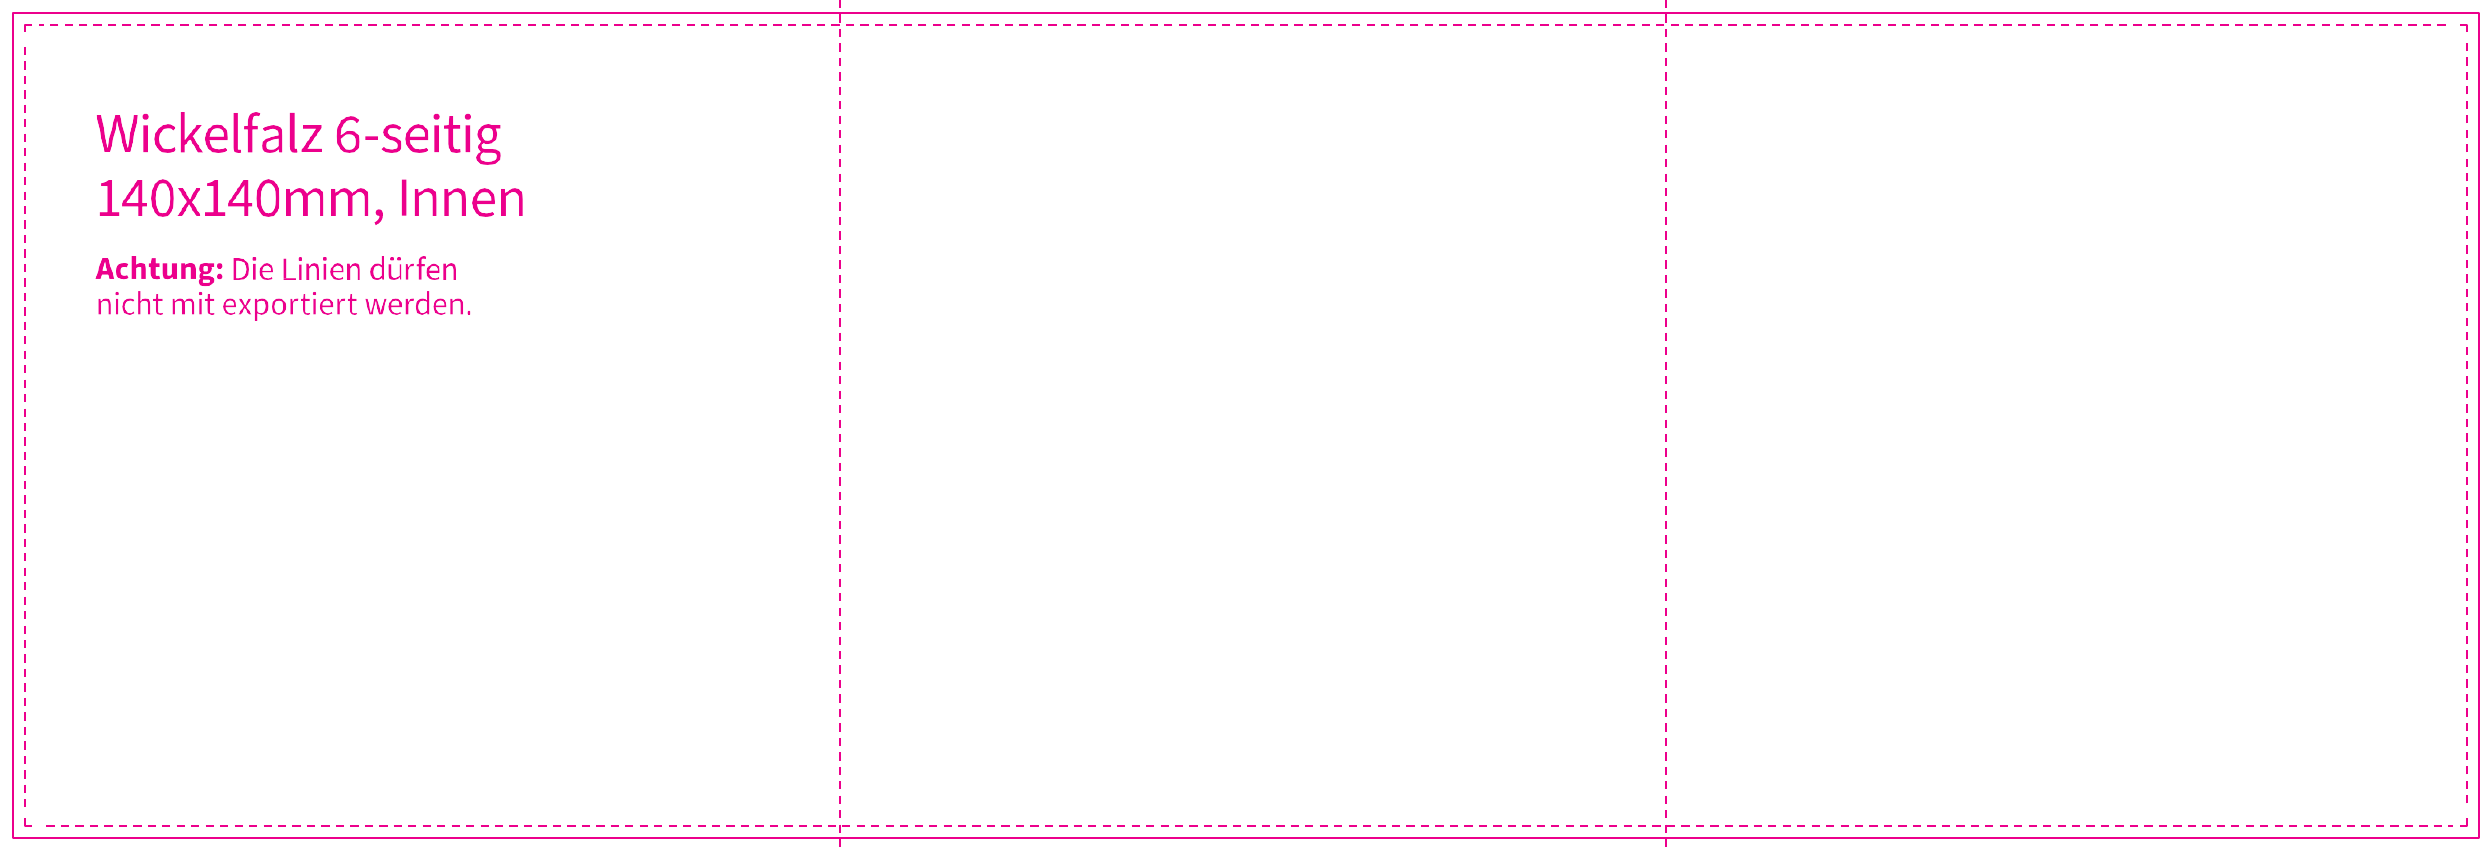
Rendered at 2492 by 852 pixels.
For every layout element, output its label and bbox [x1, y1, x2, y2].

text_box [414, 188, 437, 216]
text_box [330, 188, 384, 226]
text_box [96, 111, 283, 154]
text_box [24, 24, 32, 33]
text_box [99, 179, 324, 217]
text_box [2460, 818, 2468, 826]
text_box [24, 818, 32, 826]
text_box [289, 112, 323, 153]
text_box [401, 179, 407, 216]
text_box [336, 113, 502, 165]
text_box [2460, 24, 2468, 33]
text_box [94, 255, 471, 322]
text_box [444, 188, 523, 217]
